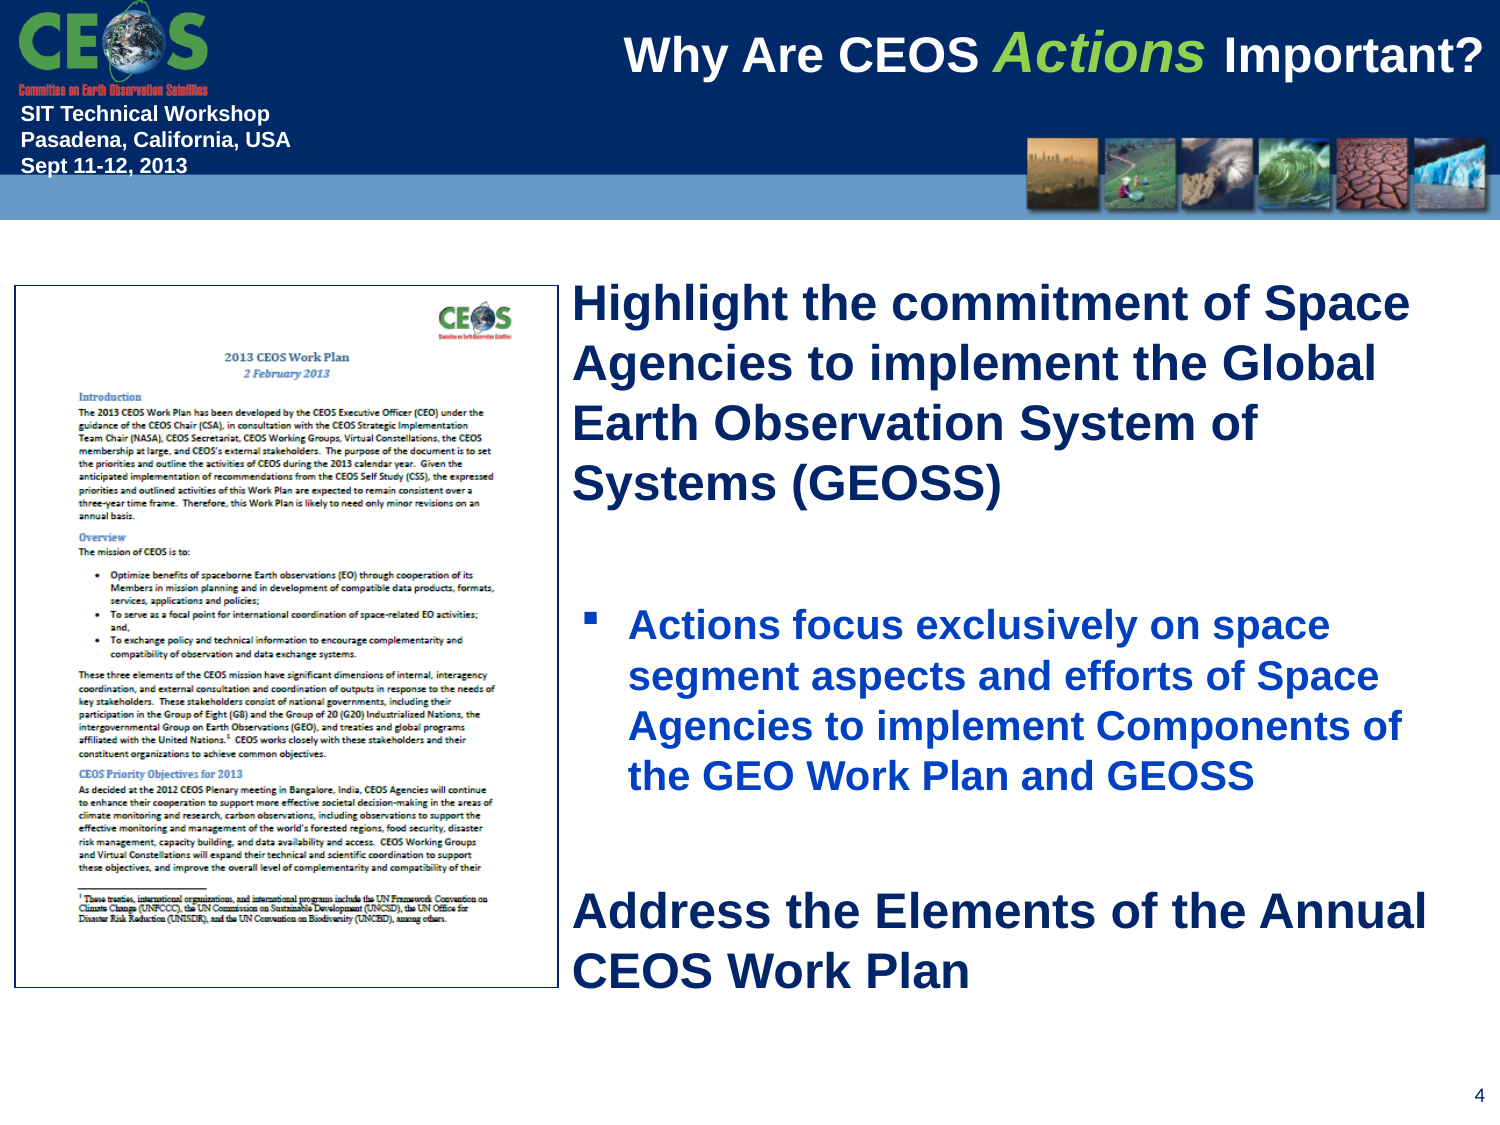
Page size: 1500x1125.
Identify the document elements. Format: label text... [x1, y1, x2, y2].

title Why Are CEOS Actions Important? [388, 0, 1500, 99]
list Highlight the commitment of Space Agencies to implement the Global Earth Observation System of Systems (GEOSS) Actions focus exclusively on space segment aspects and efforts of Space Agencies to implement Components of the GEO Work Plan and GEOSS Address the Elements of the Annual CEOS Work Plan [500, 262, 1485, 1075]
slide_number 4 [1187, 1073, 1500, 1125]
picture [15, 286, 558, 988]
picture [0, 0, 1500, 220]
